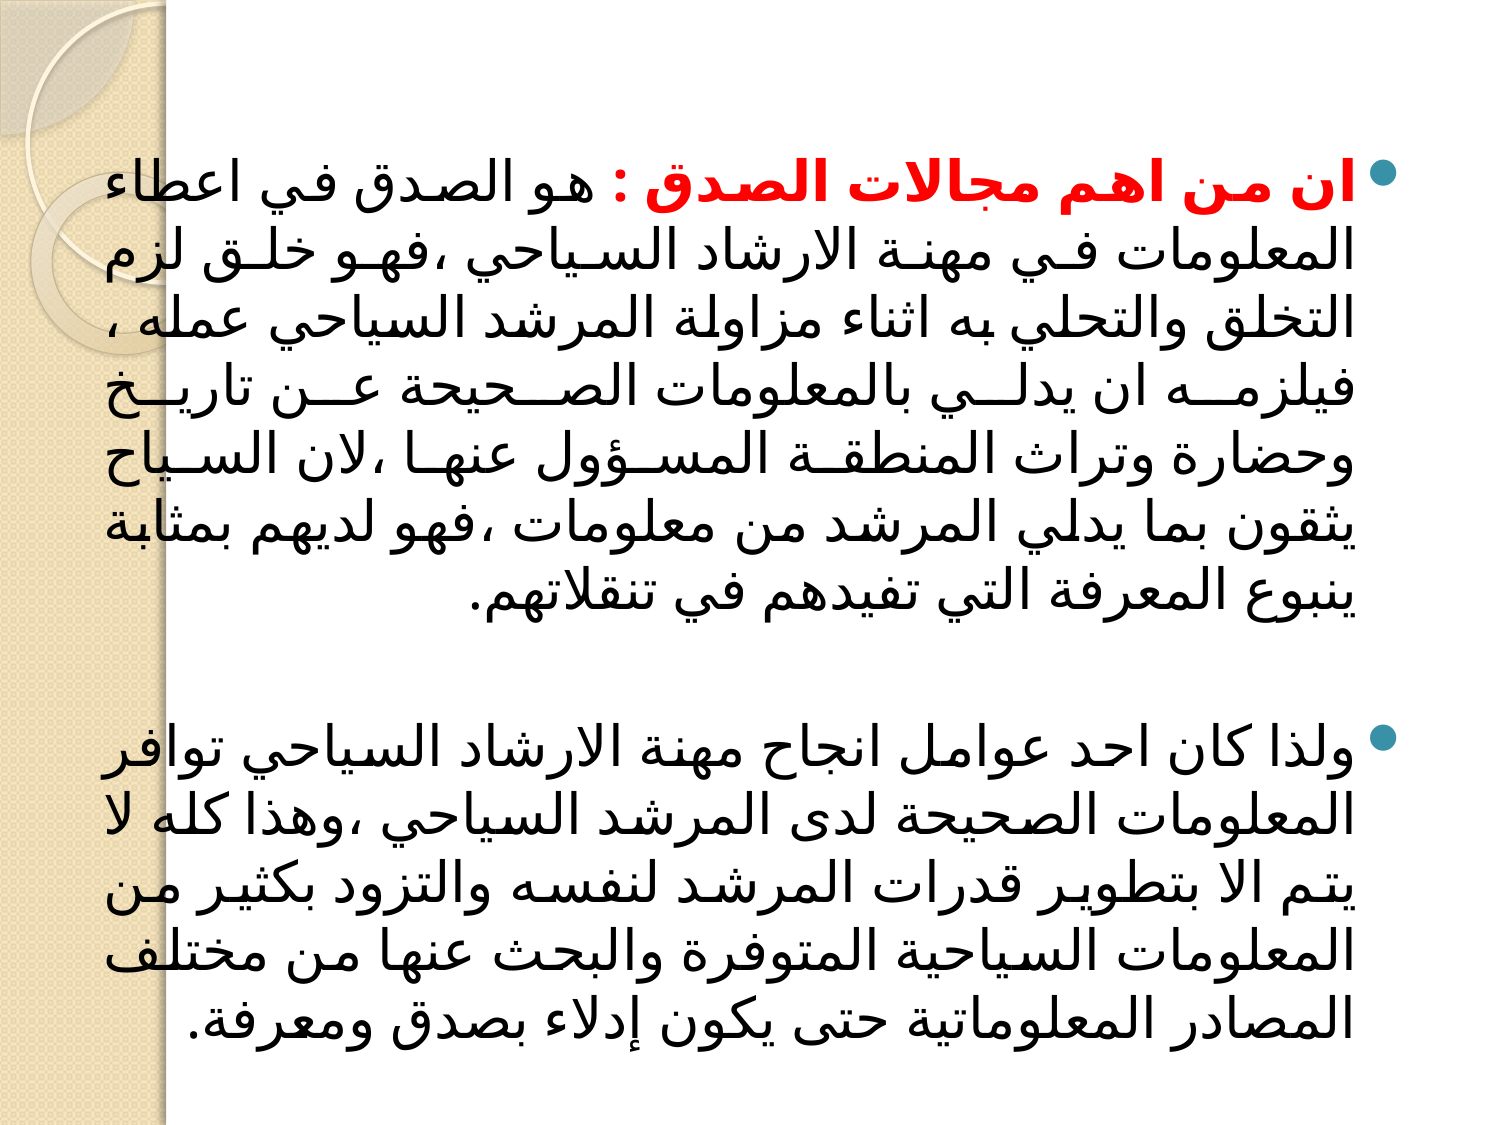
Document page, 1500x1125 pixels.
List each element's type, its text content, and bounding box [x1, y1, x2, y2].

list ان من اهم مجالات الصدق : هو الصدق في اعطاء المعلومات في مهنة الارشاد السياحي ،فهو خلق لزم التخلق والتحلي به اثناء مزاولة المرشد السياحي عمله ، فيلزمه ان يدلي بالمعلومات الصحيحة عن تاريخ وحضارة وتراث المنطقة المسؤول عنها ،لان السياح يثقون بما يدلي المرشد من معلومات ،فهو لديهم بمثابة ينبوع المعرفة التي تفيدهم في تنقلاتهم. ولذا كان احد عوامل انجاح مهنة الارشاد السياحي توافر المعلومات الصحيحة لدى المرشد السياحي ،وهذا كله لا يتم الا بتطوير قدرات المرشد لنفسه والتزود بكثير من المعلومات السياحية المتوفرة والبحث عنها من مختلف المصادر المعلوماتية حتى يكون إدلاء بصدق ومعرفة. [88, 137, 1424, 1071]
